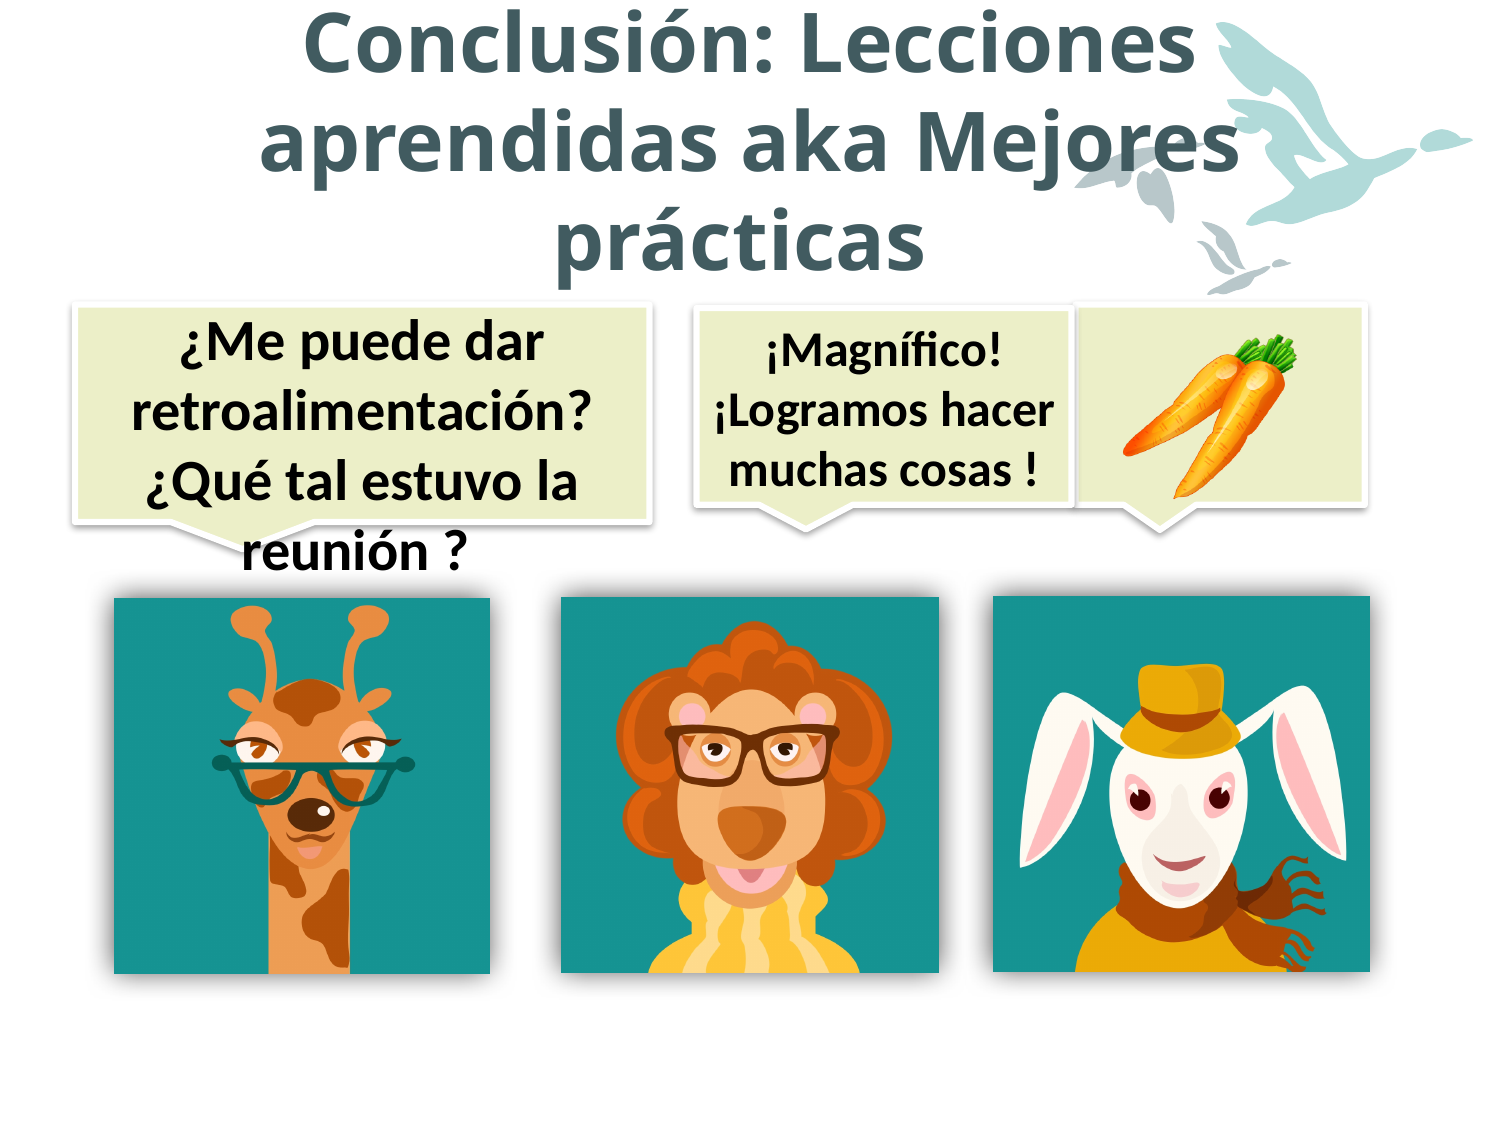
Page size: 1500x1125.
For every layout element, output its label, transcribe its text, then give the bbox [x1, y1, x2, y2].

picture [1118, 320, 1303, 506]
text_box [1075, 304, 1365, 505]
title Conclusión: Lecciones aprendidas aka Mejores prácticas [75, 45, 1425, 233]
text_box [1135, 513, 1185, 530]
picture [114, 598, 490, 974]
text_box ¿Me puede dar retroalimentación? ¿Qué tal estuvo la reunión ? [54, 294, 670, 522]
picture [992, 596, 1370, 972]
text_box ¡Magnífico! ¡Logramos hacer muchas cosas ! [696, 308, 1072, 530]
picture [561, 597, 939, 973]
text_box [170, 522, 315, 550]
